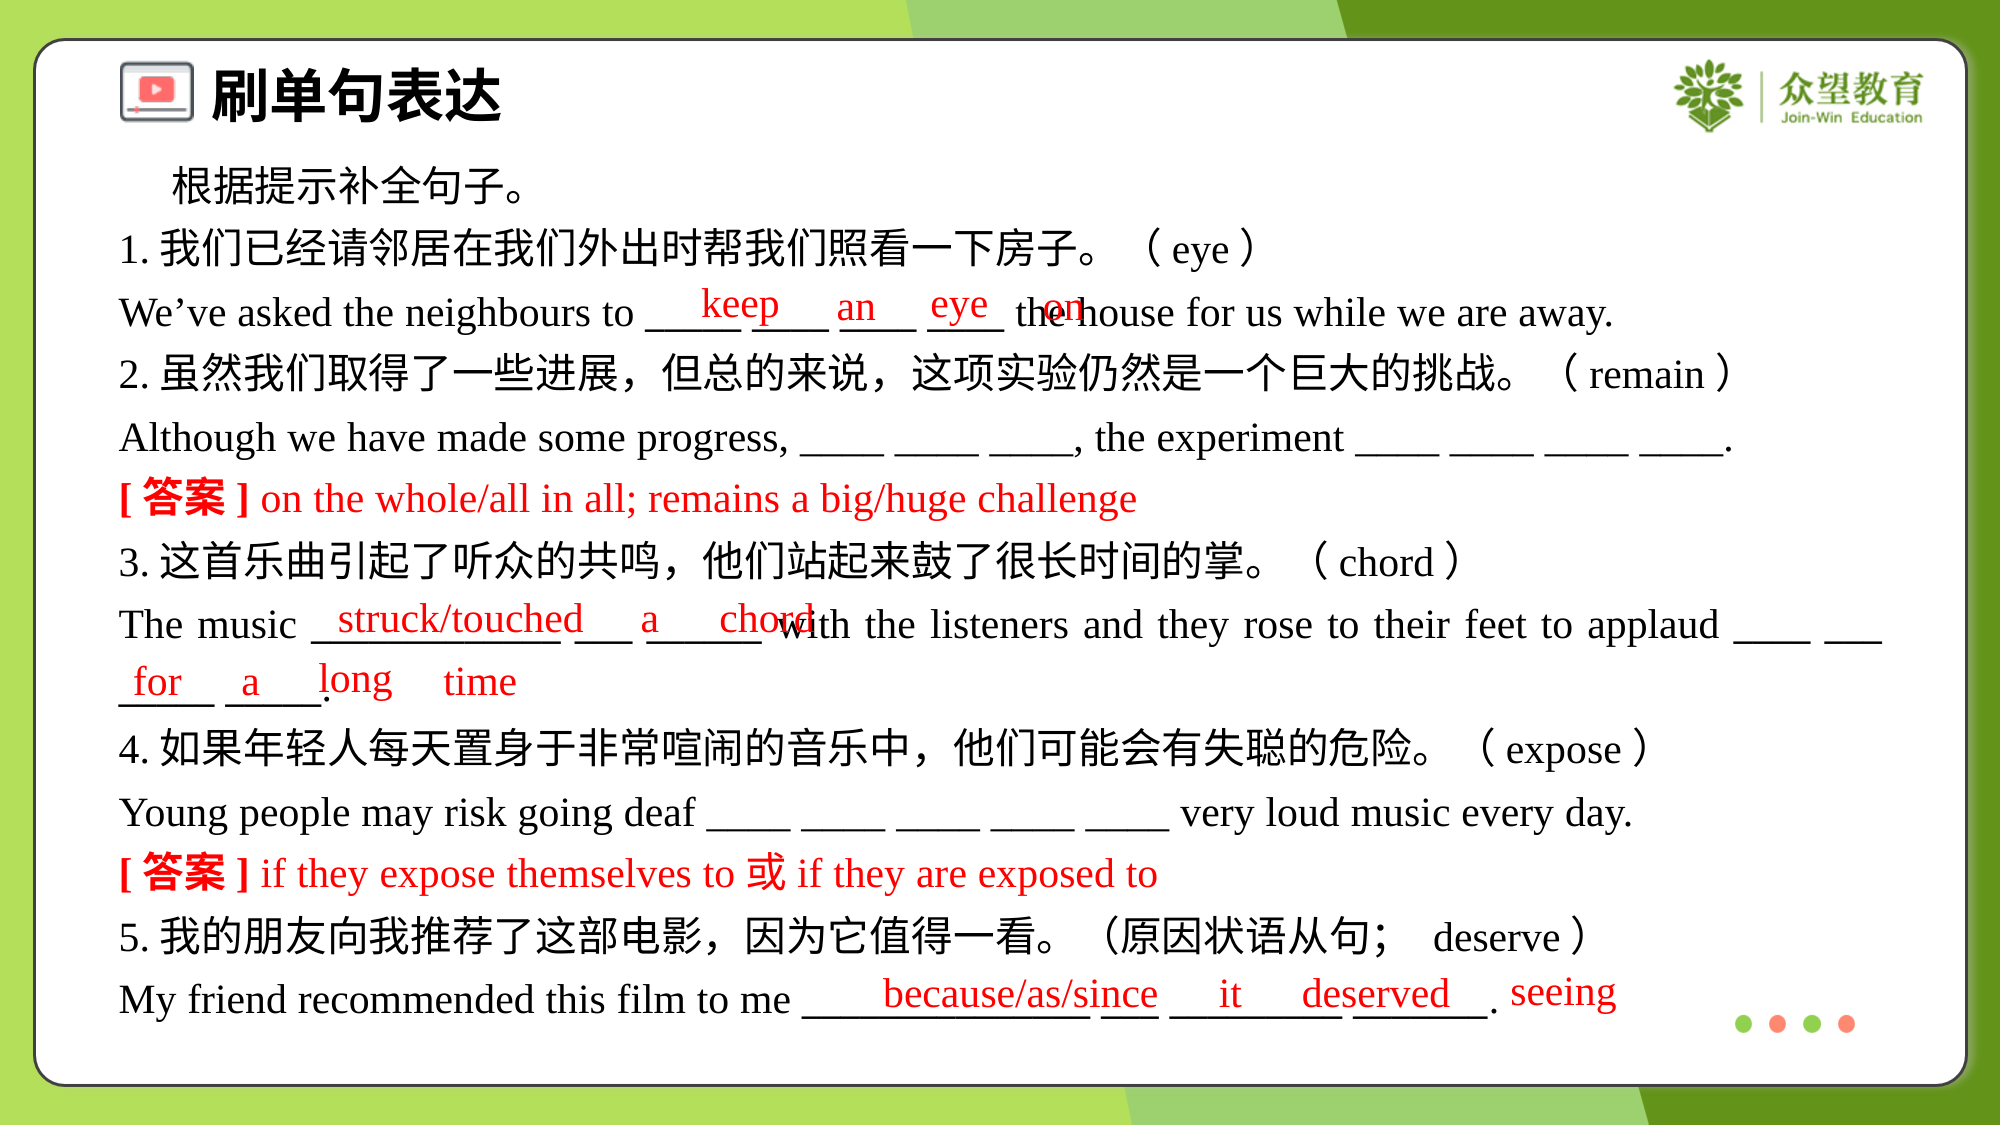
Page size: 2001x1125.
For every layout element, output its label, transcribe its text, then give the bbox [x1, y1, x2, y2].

text_box an [832, 265, 881, 324]
text_box [答案] on the whole/all in all; remains a big/huge challenge [118, 458, 1883, 516]
text_box for [128, 640, 187, 699]
text_box 根据提示补全句子。 1.我们已经请邻居在我们外出时帮我们照看一下房子。（eye） We’ve asked the neighbours to _____ ____ ____ ____ the house for us while we are away. [118, 146, 1883, 329]
text_box chord [715, 578, 820, 636]
text_box deserved [1297, 953, 1455, 1011]
text_box because/as/since [878, 953, 1163, 1011]
text_box time [438, 640, 522, 699]
text_box eye [925, 263, 993, 322]
text_box a [635, 578, 664, 636]
text_box struck/touched [333, 578, 589, 636]
text_box 4.如果年轻人每天置身于非常喧闹的音乐中，他们可能会有失聪的危险。（expose） Young people may risk going deaf ____ ____ ____ ____ ____ very loud music every day. [118, 709, 1883, 830]
text_box keep [696, 263, 785, 322]
text_box 5.我的朋友向我推荐了这部电影，因为它值得一看。（原因状语从句； deserve） My friend recommended this film to me _______________ ___ _________ _______. [118, 897, 1883, 1017]
text_box a [236, 640, 265, 699]
text_box seeing [1505, 951, 1622, 1009]
text_box on [1038, 265, 1090, 324]
text_box long [313, 638, 398, 697]
text_box 3.这首乐曲引起了听众的共鸣，他们站起来鼓了很长时间的掌。（chord） The music _____________ ___ ______ with the listeners and they rose to their feet to applaud ____ ___ _____ _____. [118, 522, 1883, 705]
text_box 2.虽然我们取得了一些进展，但总的来说，这项实验仍然是一个巨大的挑战。（remain） Although we have made some progress, ____ ____ ____, the experiment ____ ____ ____ ____. [118, 334, 1883, 455]
picture [0, 0, 2000, 1125]
text_box [答案] if they expose themselves to或if they are exposed to [118, 833, 1883, 891]
text_box it [1214, 953, 1247, 1011]
